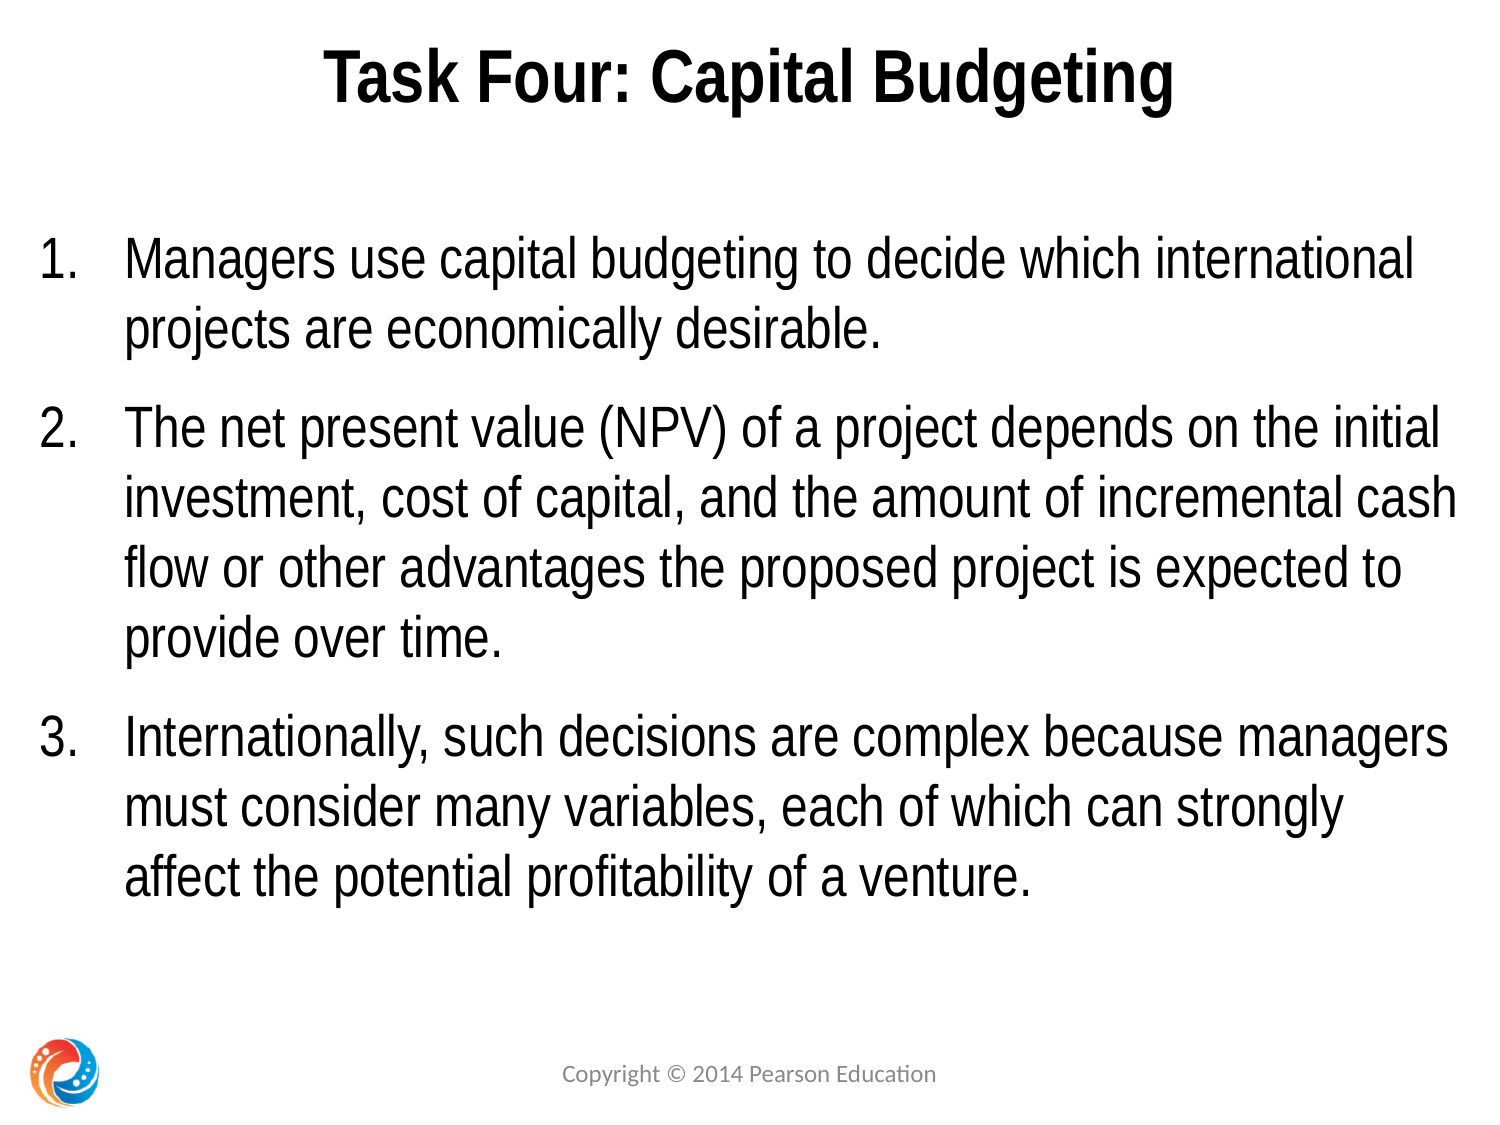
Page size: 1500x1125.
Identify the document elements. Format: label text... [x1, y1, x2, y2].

subtitle Managers use capital budgeting to decide which international projects are economically desirable. The net present value (NPV) of a project depends on the initial investment, cost of capital, and the amount of incremental cash flow or other advantages the proposed project is expected to provide over time. Internationally, such decisions are complex because managers must consider many variables, each of which can strongly affect the potential profitability of a venture. [24, 212, 1476, 1038]
picture [23, 1032, 105, 1111]
footer Copyright © 2014 Pearson Education [512, 1042, 988, 1103]
title Task Four: Capital Budgeting [112, 3, 1388, 142]
